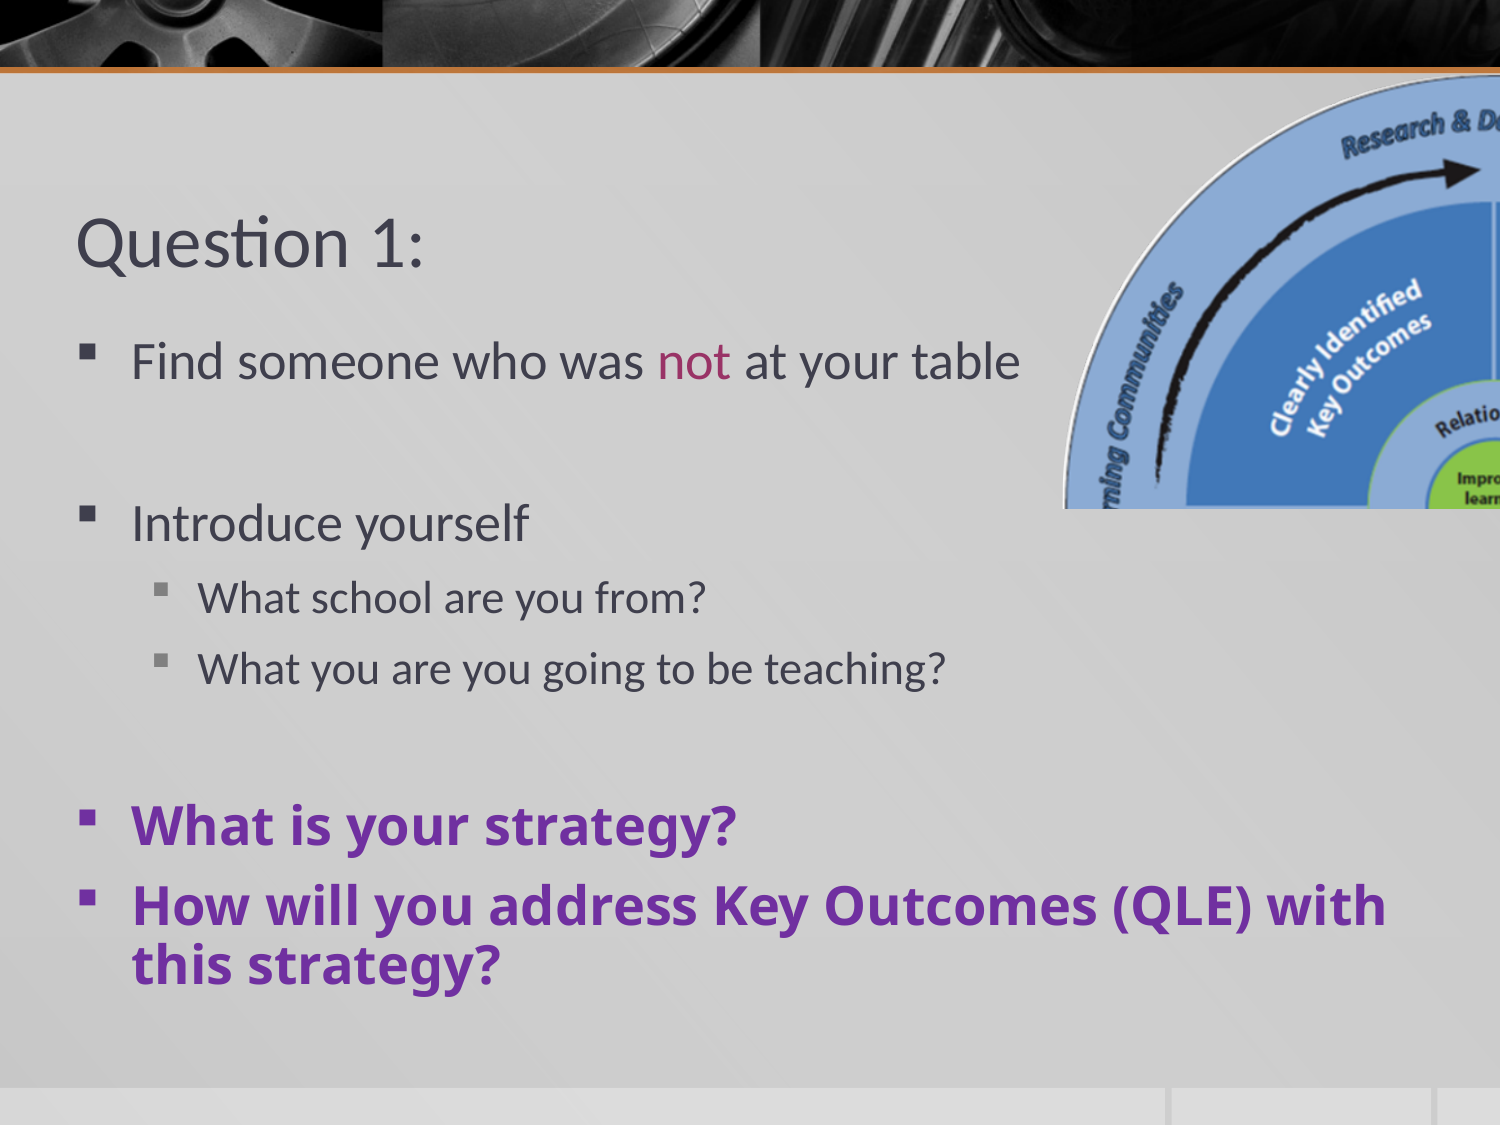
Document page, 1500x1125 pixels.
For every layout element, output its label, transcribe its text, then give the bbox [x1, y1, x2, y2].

text_box [87, 812, 300, 873]
list Find someone who was not at your table Introduce yourself What school are you from? What you are you going to be teaching? What is your strategy? How will you address Key Outcomes (QLE) with this strategy? [75, 324, 1425, 1005]
picture [1062, 74, 1500, 509]
title Question 1: [75, 162, 1058, 313]
picture [0, 0, 1500, 67]
